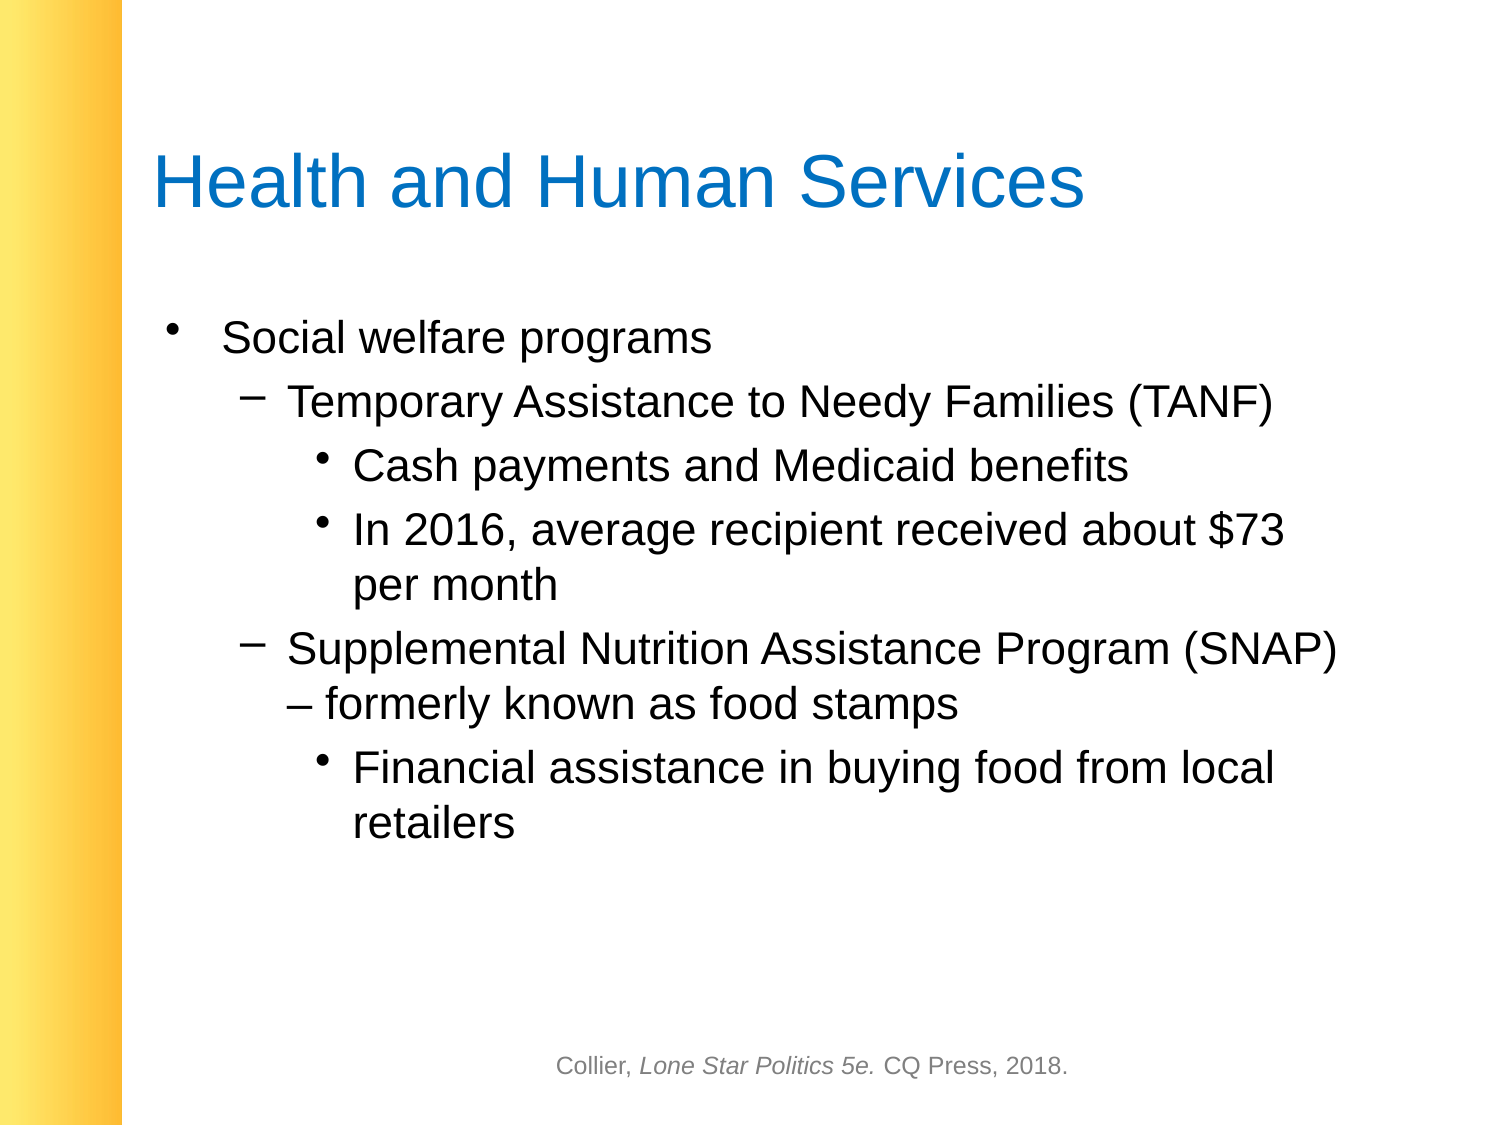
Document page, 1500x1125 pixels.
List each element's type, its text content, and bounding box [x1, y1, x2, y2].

list Social welfare programs Temporary Assistance to Needy Families (TANF) Cash payments and Medicaid benefits In 2016, average recipient received about $73 per month Supplemental Nutrition Assistance Program (SNAP) – formerly known as food stamps Financial assistance in buying food from local retailers [150, 313, 1375, 1075]
title Health and Human Services [137, 125, 1450, 313]
text_box Collier, Lone Star Politics 5e. CQ Press, 2018. [525, 1042, 1100, 1087]
picture [0, 0, 1500, 1125]
